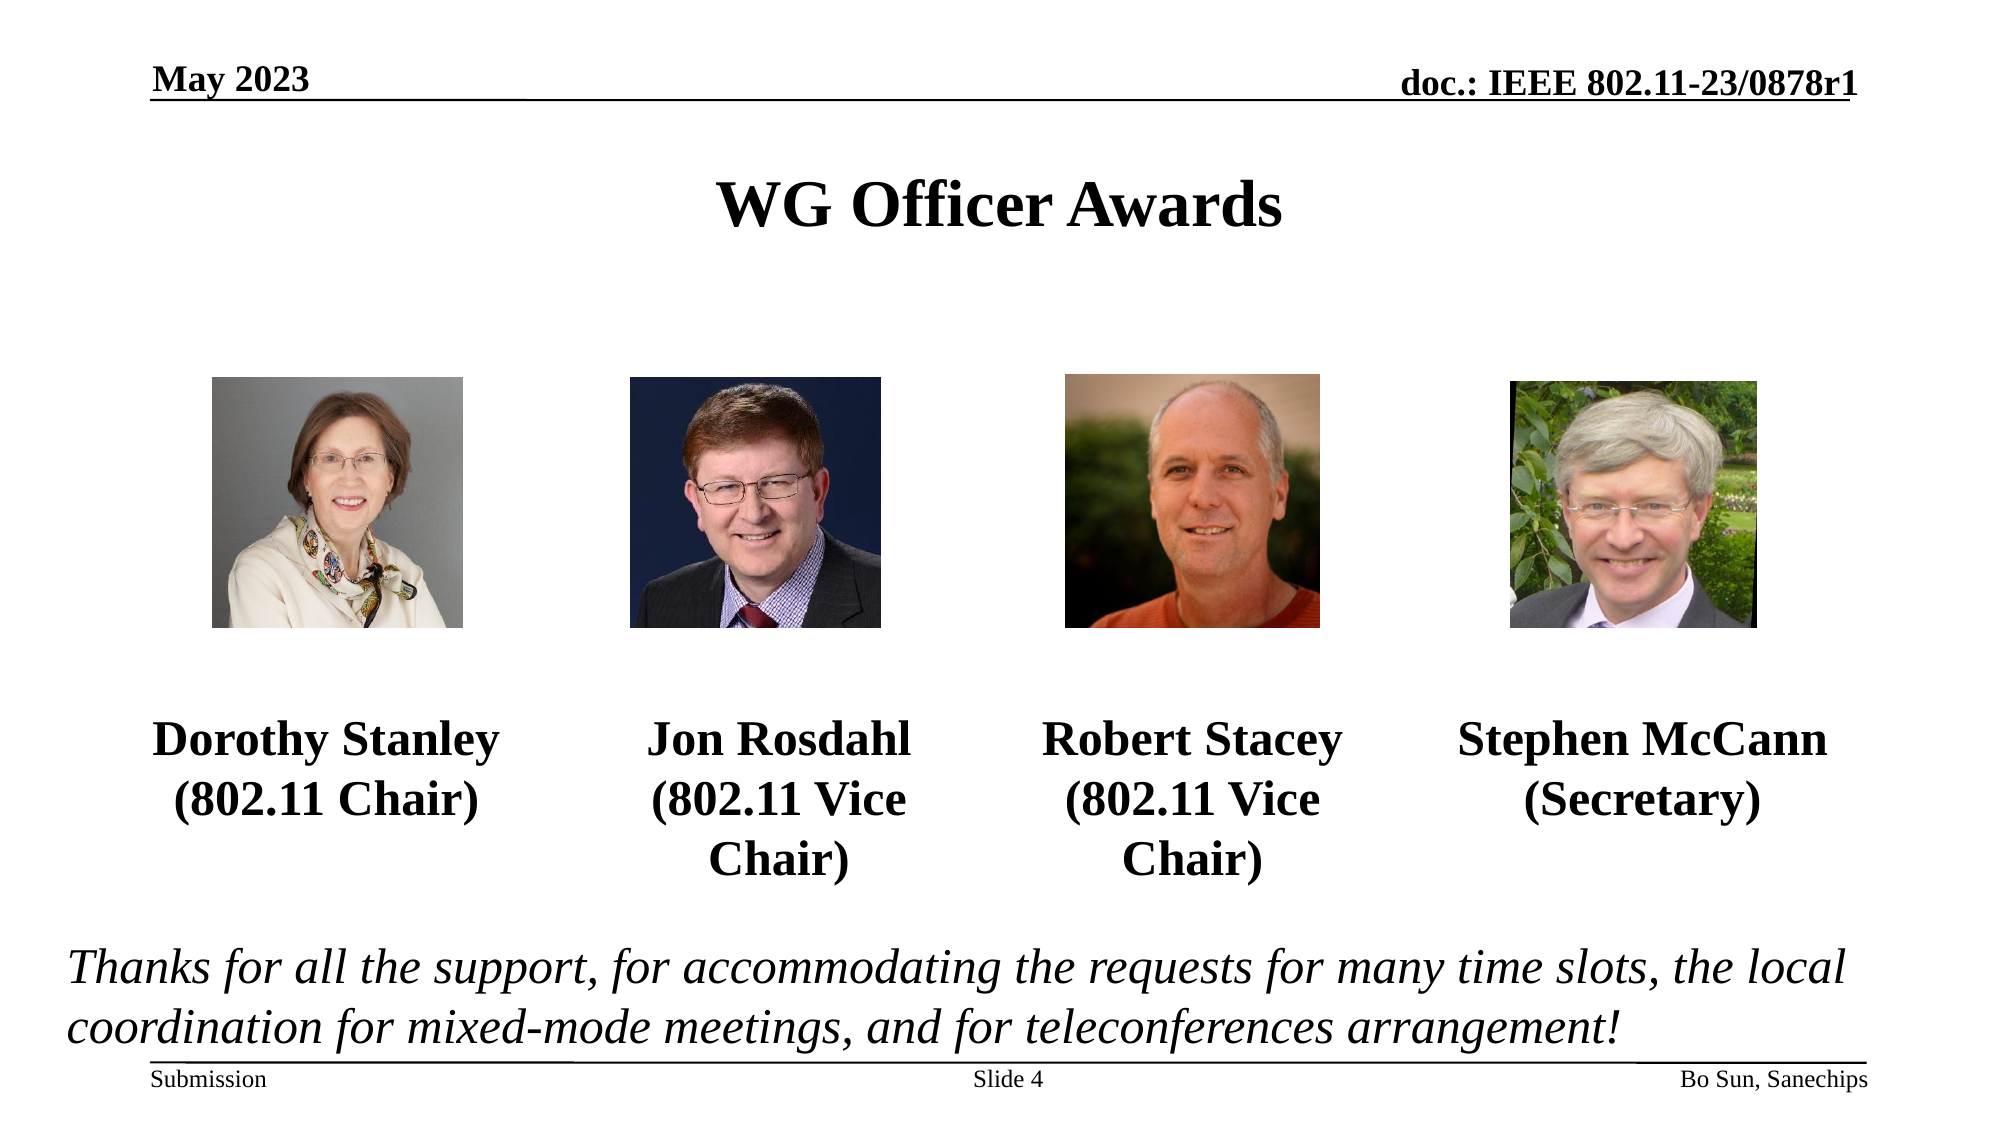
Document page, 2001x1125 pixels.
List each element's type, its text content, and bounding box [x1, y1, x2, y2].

picture [212, 377, 463, 628]
text_box Dorothy Stanley (802.11 Chair) [130, 698, 523, 834]
footer Bo Sun, Sanechips [1171, 1061, 1869, 1093]
text_box Thanks for all the support, for accommodating the requests for many time slots, the local coordination for mixed-mode meetings, and for teleconferences arrangement! [51, 925, 1965, 1061]
text_box Jon Rosdahl (802.11 Vice Chair) [582, 698, 976, 894]
text_box Stephen McCann (Secretary) [1442, 698, 1843, 834]
picture [630, 377, 882, 628]
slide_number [152, 54, 563, 100]
picture [1065, 374, 1320, 628]
title WG Officer Awards [149, 112, 1850, 288]
slide_number Slide 4 [950, 1061, 1067, 1123]
text_box Robert Stacey (802.11 Vice Chair) [996, 698, 1389, 894]
picture [1510, 381, 1757, 628]
